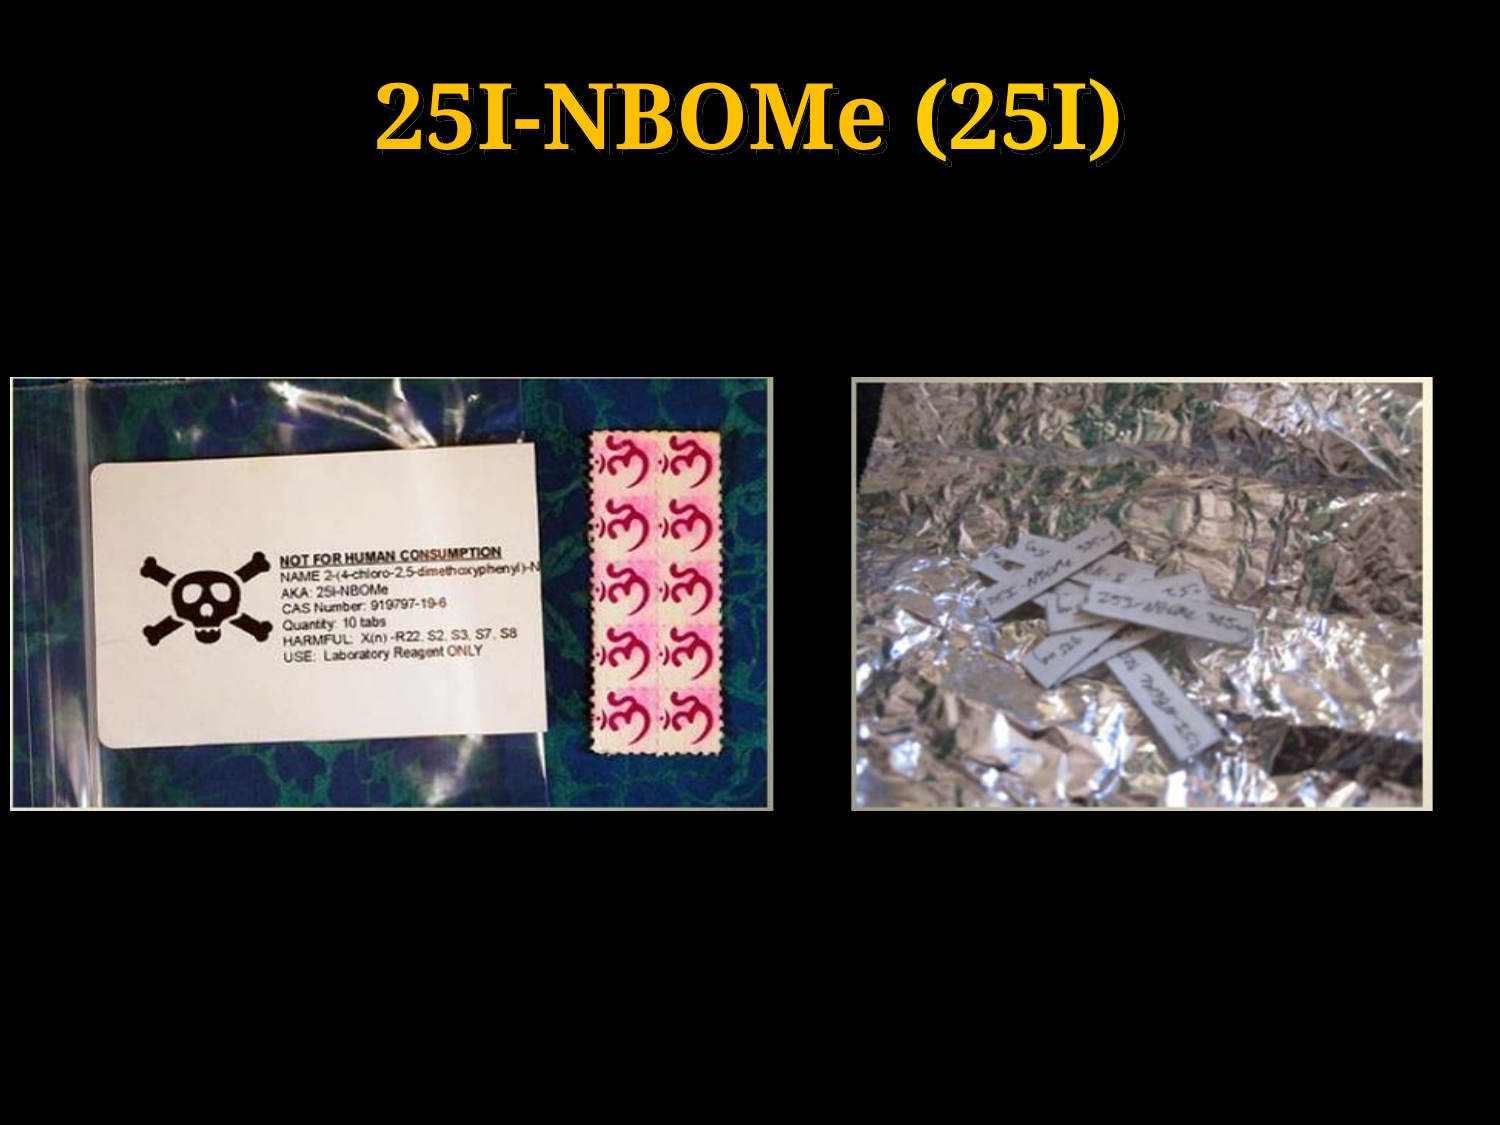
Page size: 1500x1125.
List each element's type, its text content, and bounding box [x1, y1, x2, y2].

picture [9, 376, 774, 811]
title 25I-NBOMe (25I) [0, 44, 1500, 182]
picture [851, 376, 1433, 811]
